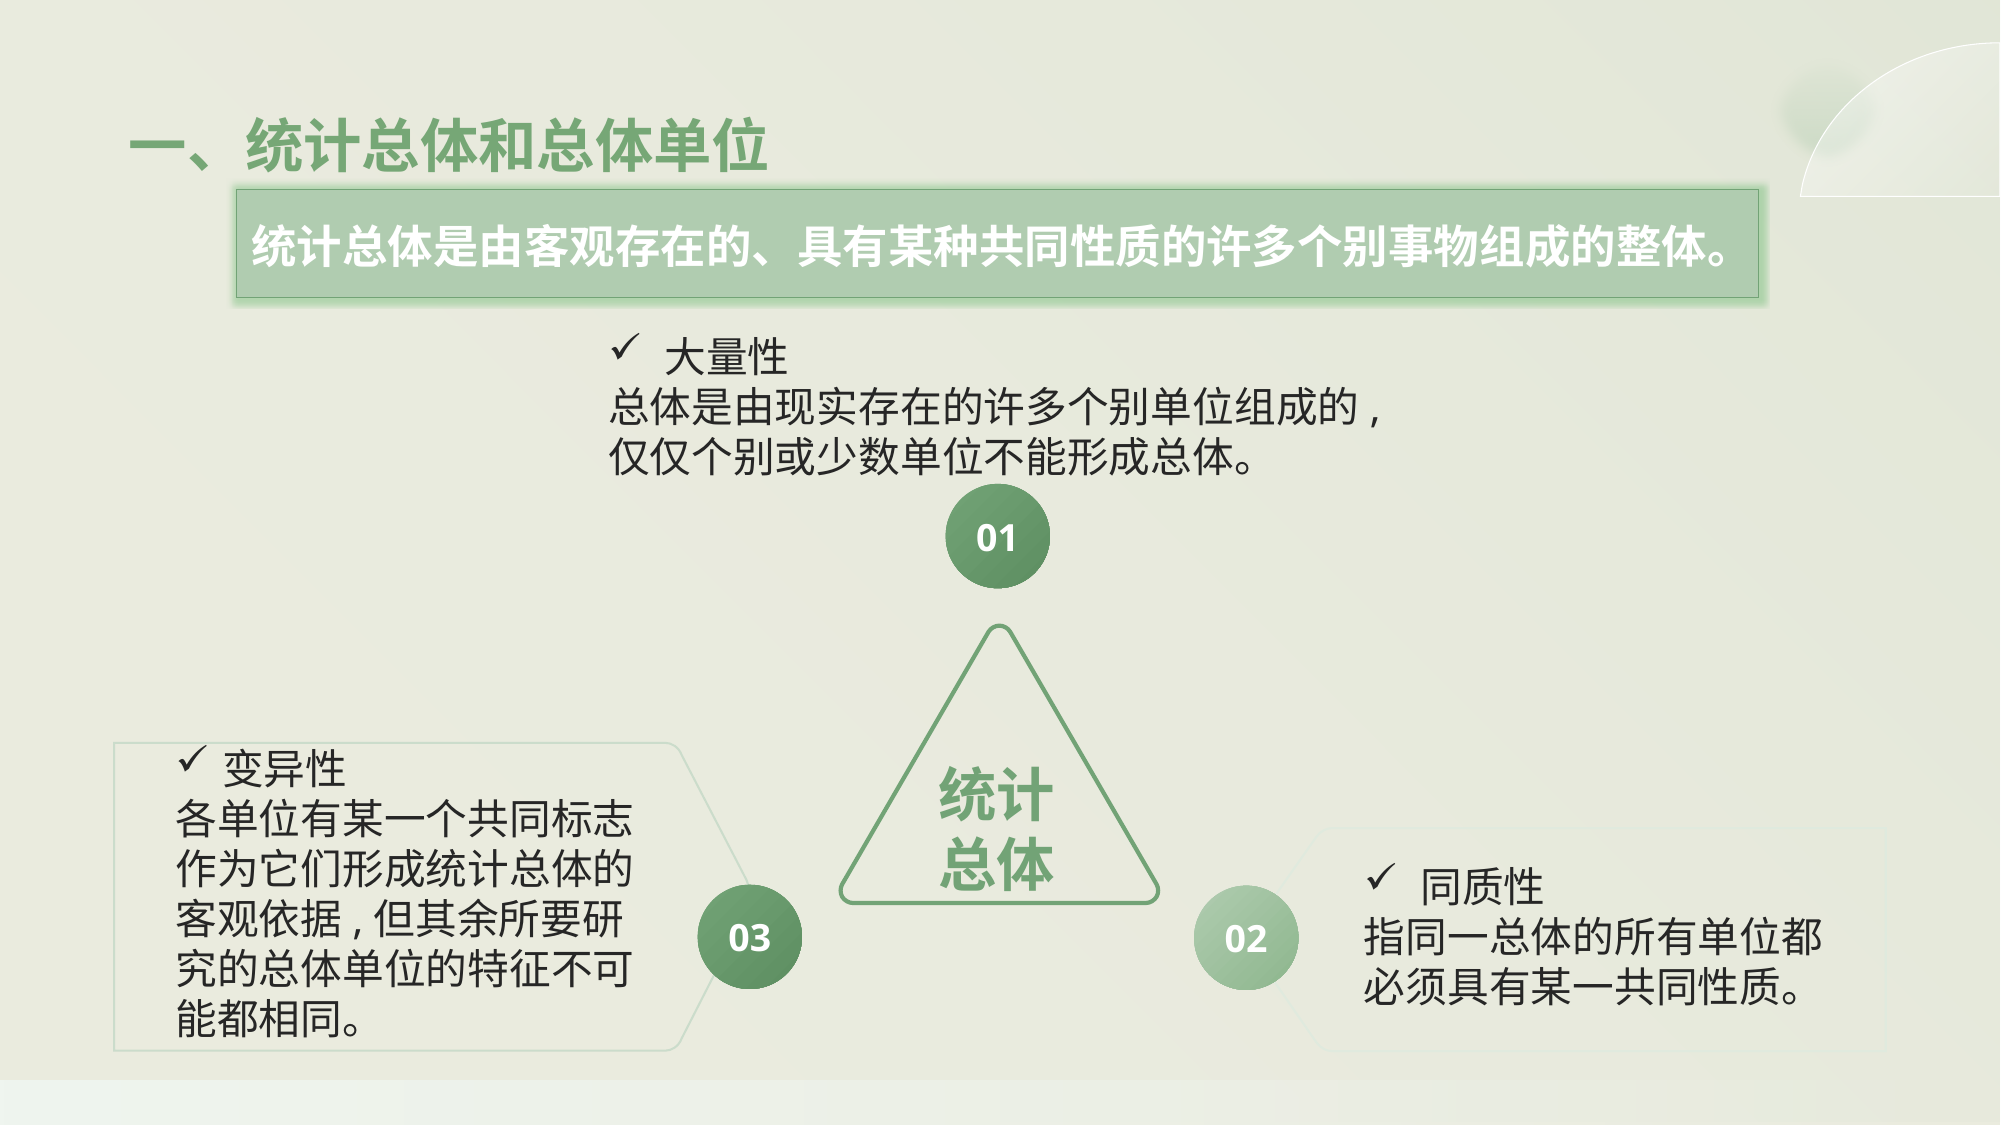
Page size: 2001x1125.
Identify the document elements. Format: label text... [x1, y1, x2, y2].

text_box [1050, 436, 1718, 587]
text_box 变异性 各单位有某一个共同标志作为它们形成统计总体的客观依据,但其余所要研究的总体单位的特征不可能都相同。 [113, 741, 749, 1052]
text_box 统计总体是由客观存在的、具有某种共同性质的许多个别事物组成的整体。 [236, 189, 1759, 298]
text_box 01 [945, 483, 1050, 589]
text_box 大量性 总体是由现实存在的许多个别单位组成的,仅仅个别或少数单位不能形成总体。 [568, 384, 1431, 550]
text_box 统计总体 [839, 624, 1160, 905]
text_box 03 [697, 884, 802, 989]
text_box 02 [1194, 885, 1299, 990]
text_box 一、统计总体和总体单位 [114, 73, 883, 224]
text_box 同质性 指同一总体的所有单位都必须具有某一共同性质。 [1274, 826, 1887, 1053]
